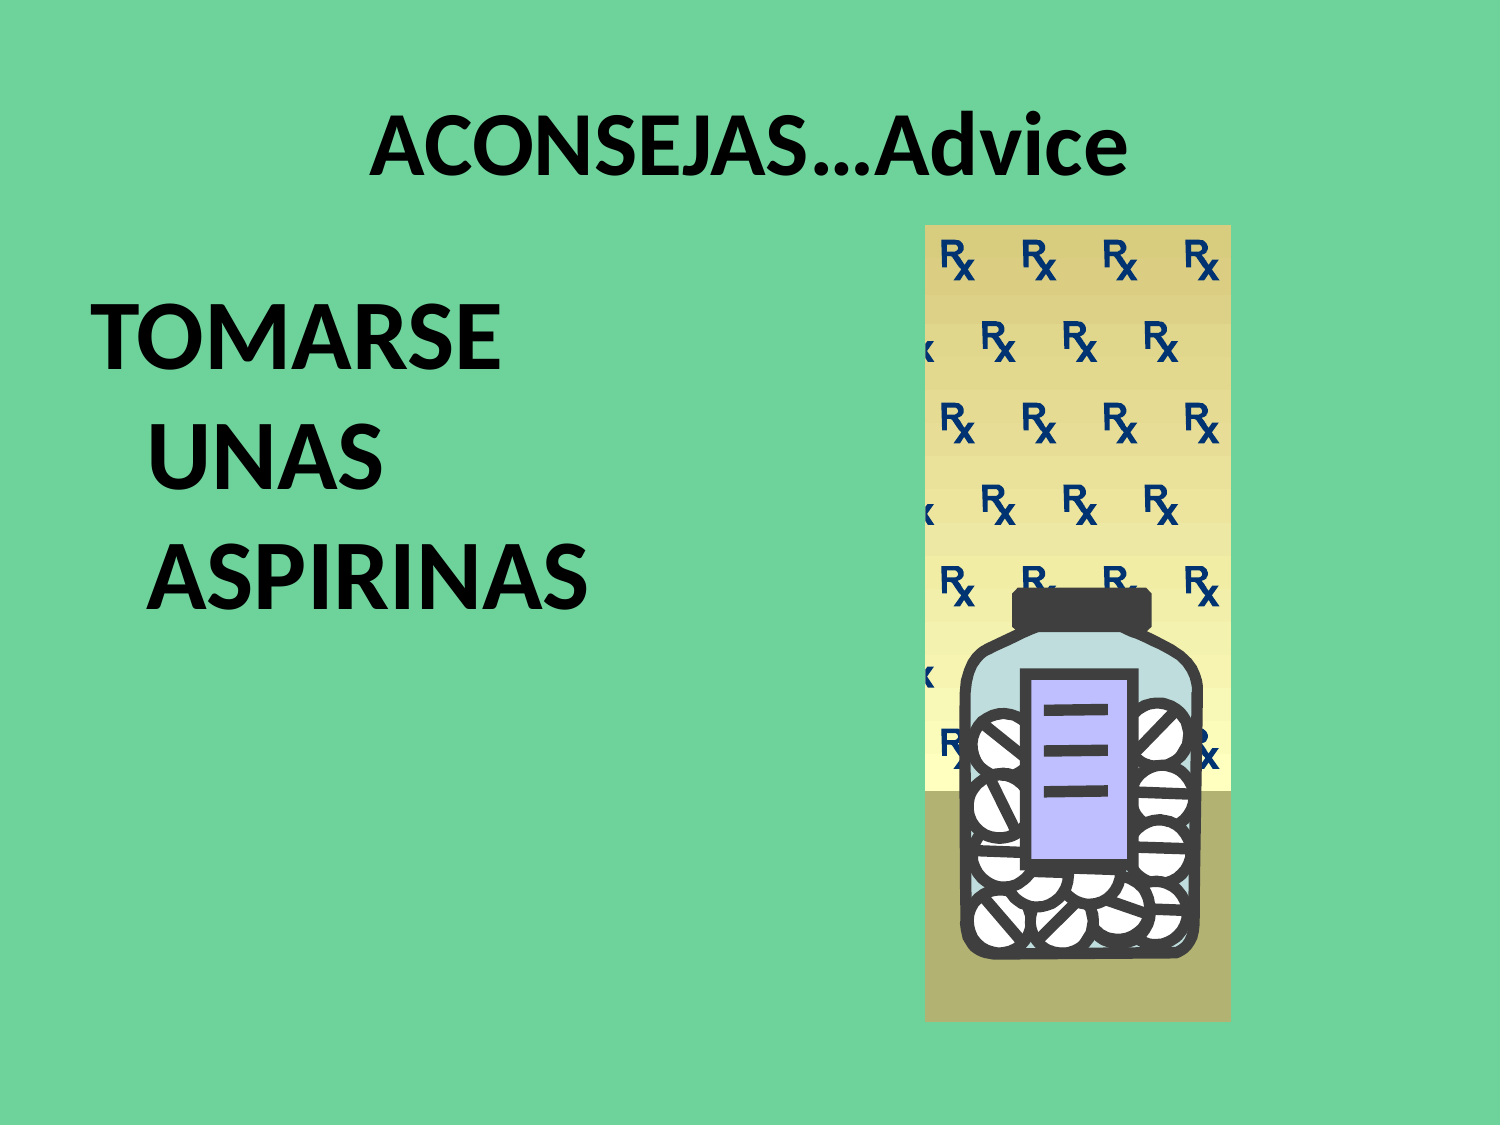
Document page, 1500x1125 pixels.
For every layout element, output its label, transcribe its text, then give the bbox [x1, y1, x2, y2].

title ACONSEJAS…Advice [75, 45, 1425, 233]
picture [924, 224, 1232, 1023]
list TOMARSE UNAS ASPIRINAS [75, 262, 738, 1005]
